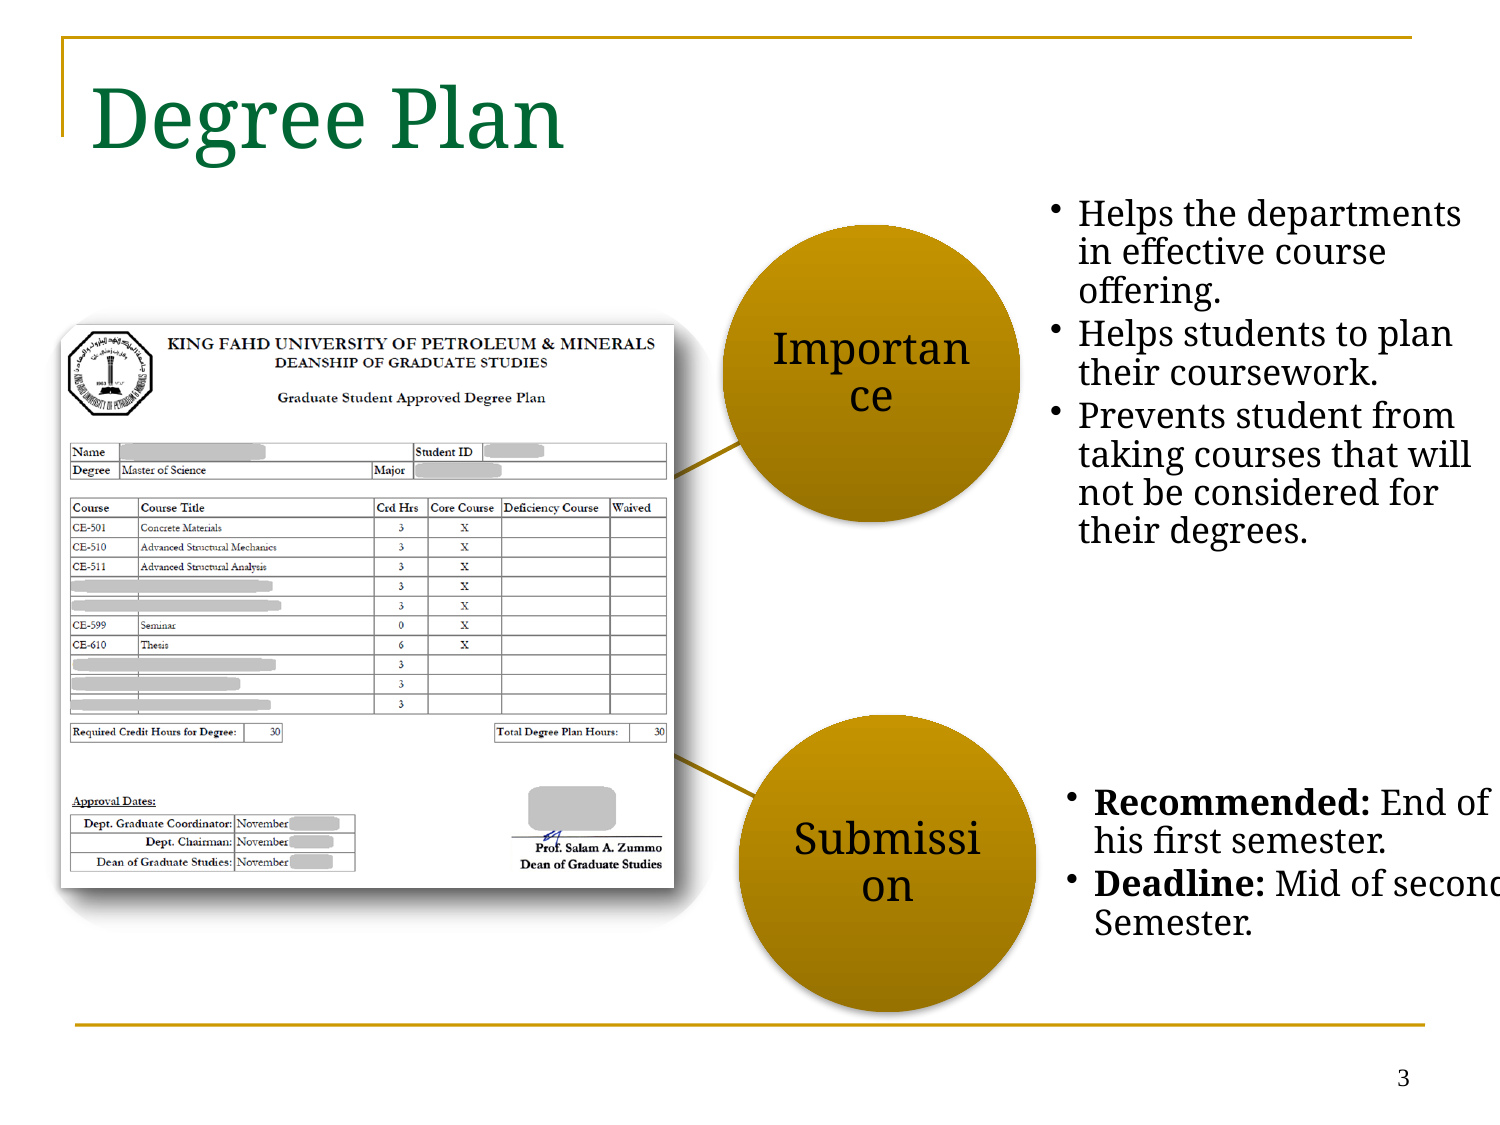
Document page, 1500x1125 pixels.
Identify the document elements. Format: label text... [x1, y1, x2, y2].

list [37, 224, 1488, 1013]
title Degree Plan [74, 57, 1426, 188]
slide_number 3 [1249, 1037, 1426, 1100]
